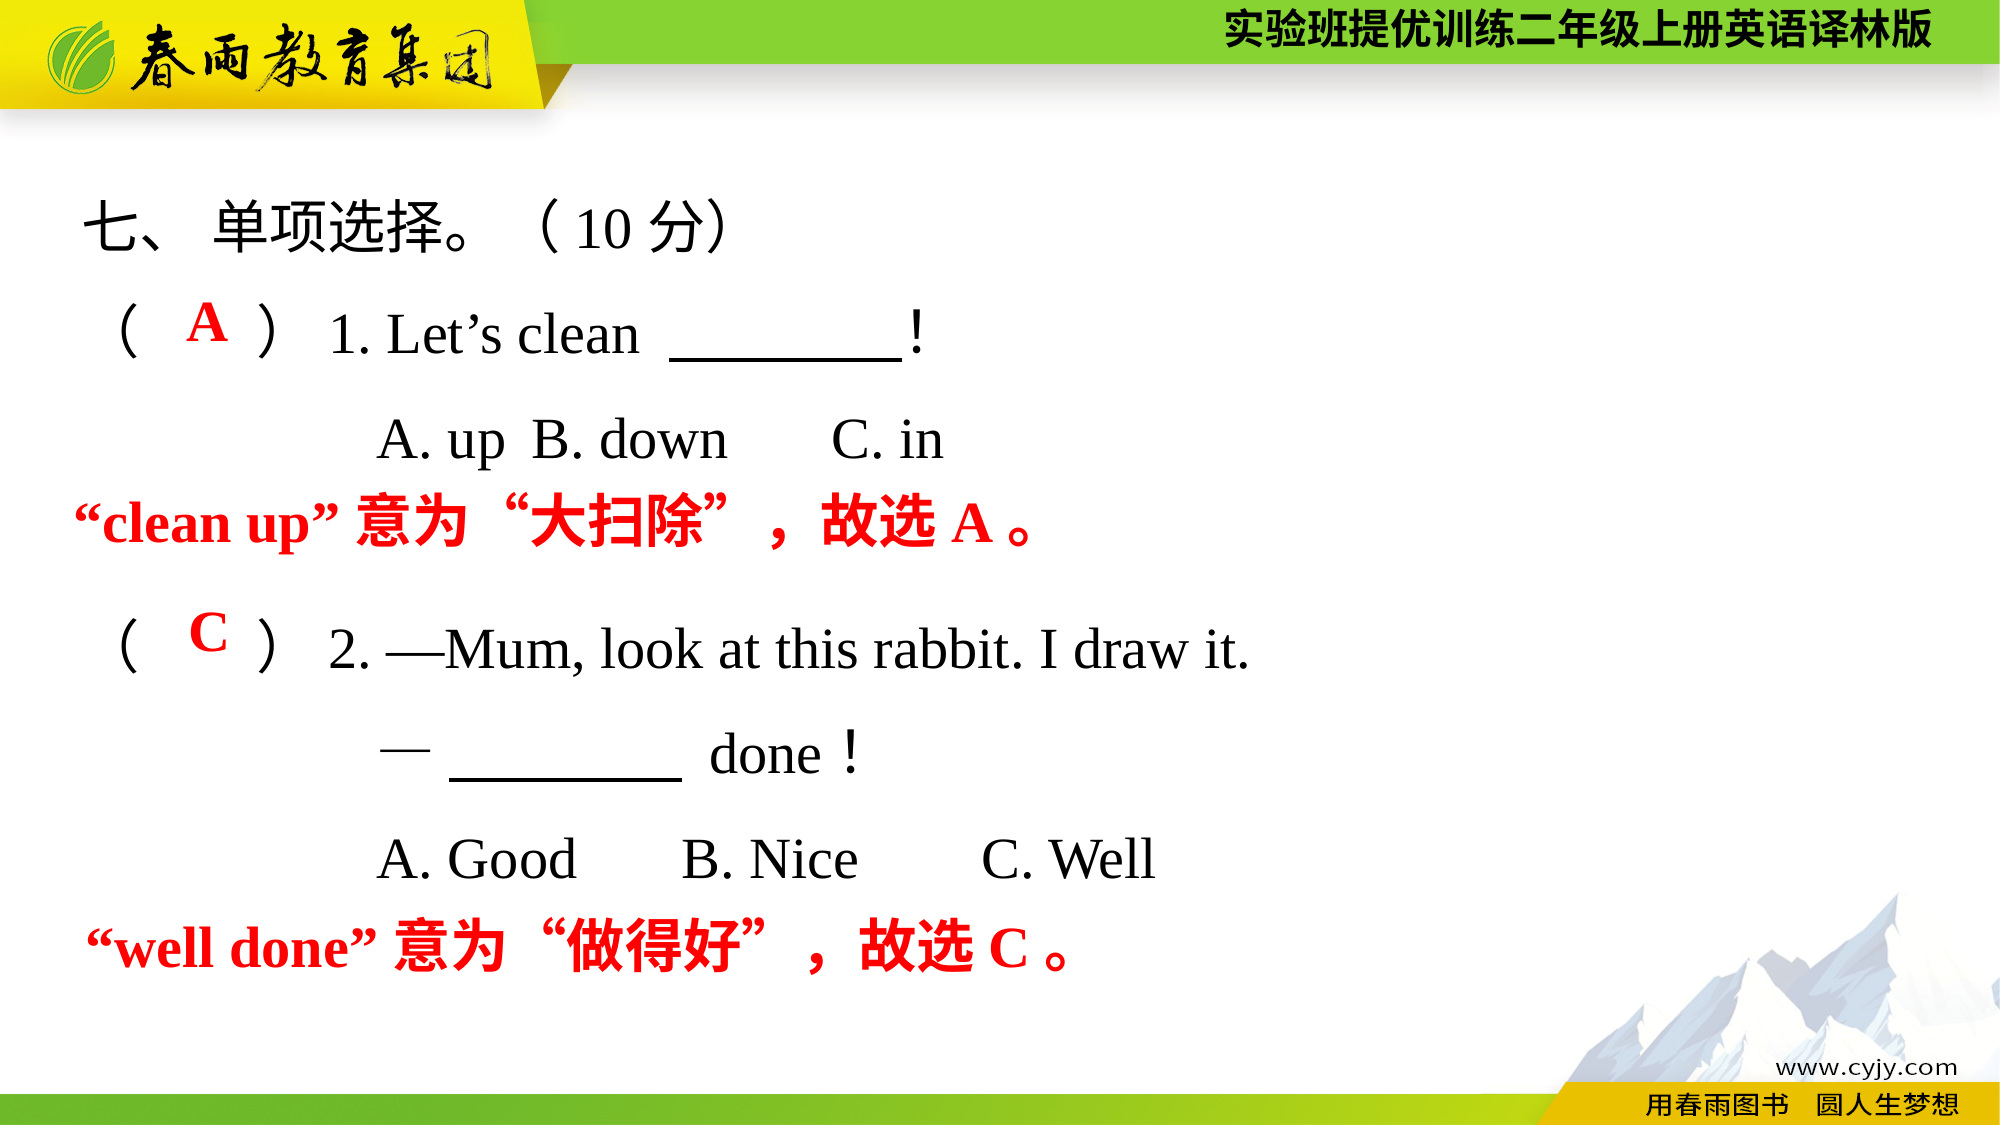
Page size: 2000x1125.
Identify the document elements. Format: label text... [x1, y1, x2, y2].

text_box “clean up”意为“大扫除”，故选A。 [58, 476, 1081, 562]
list 七、 单项选择。（10分） （ ）1. Let’s clean ！ A. up B. down C. in （ ）2. —Mum, look at this rabbit. I draw it. — done！ A. Good B. Nice C. Well [66, 147, 1951, 906]
text_box A [171, 275, 244, 361]
text_box “well done”意为“做得好”，故选C。 [70, 901, 1118, 987]
picture [0, 0, 2000, 1125]
text_box C [173, 586, 246, 671]
